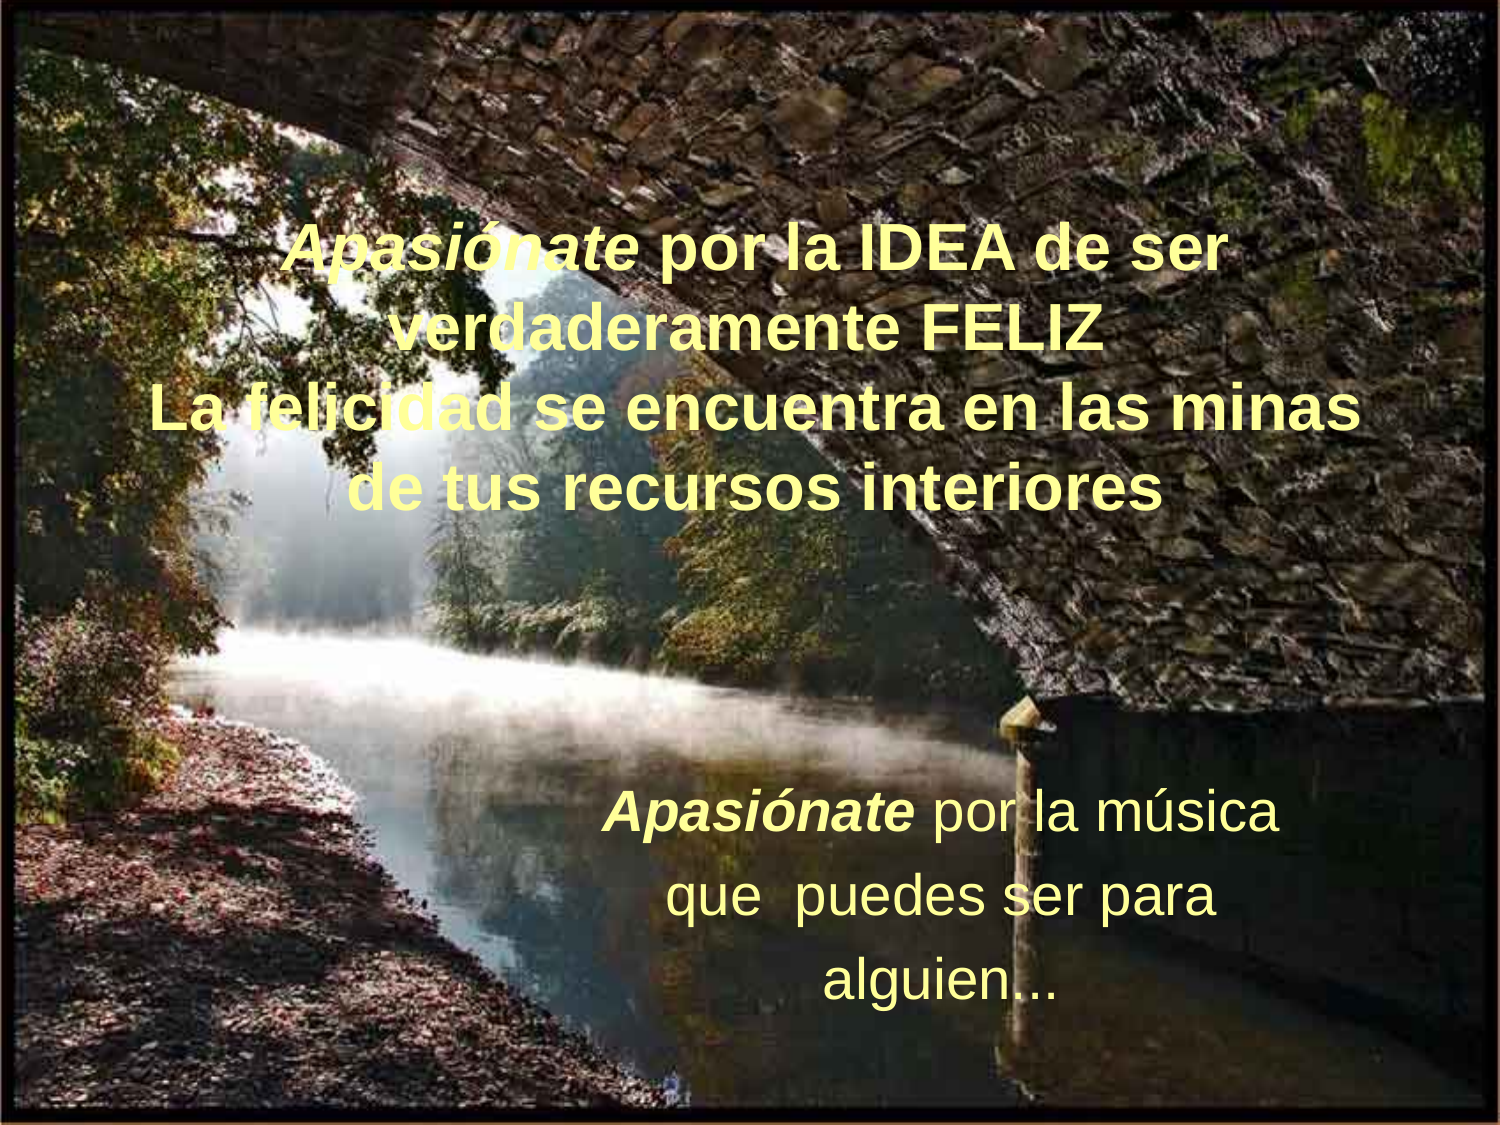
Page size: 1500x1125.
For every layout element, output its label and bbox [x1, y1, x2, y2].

list [0, 0, 1500, 1125]
